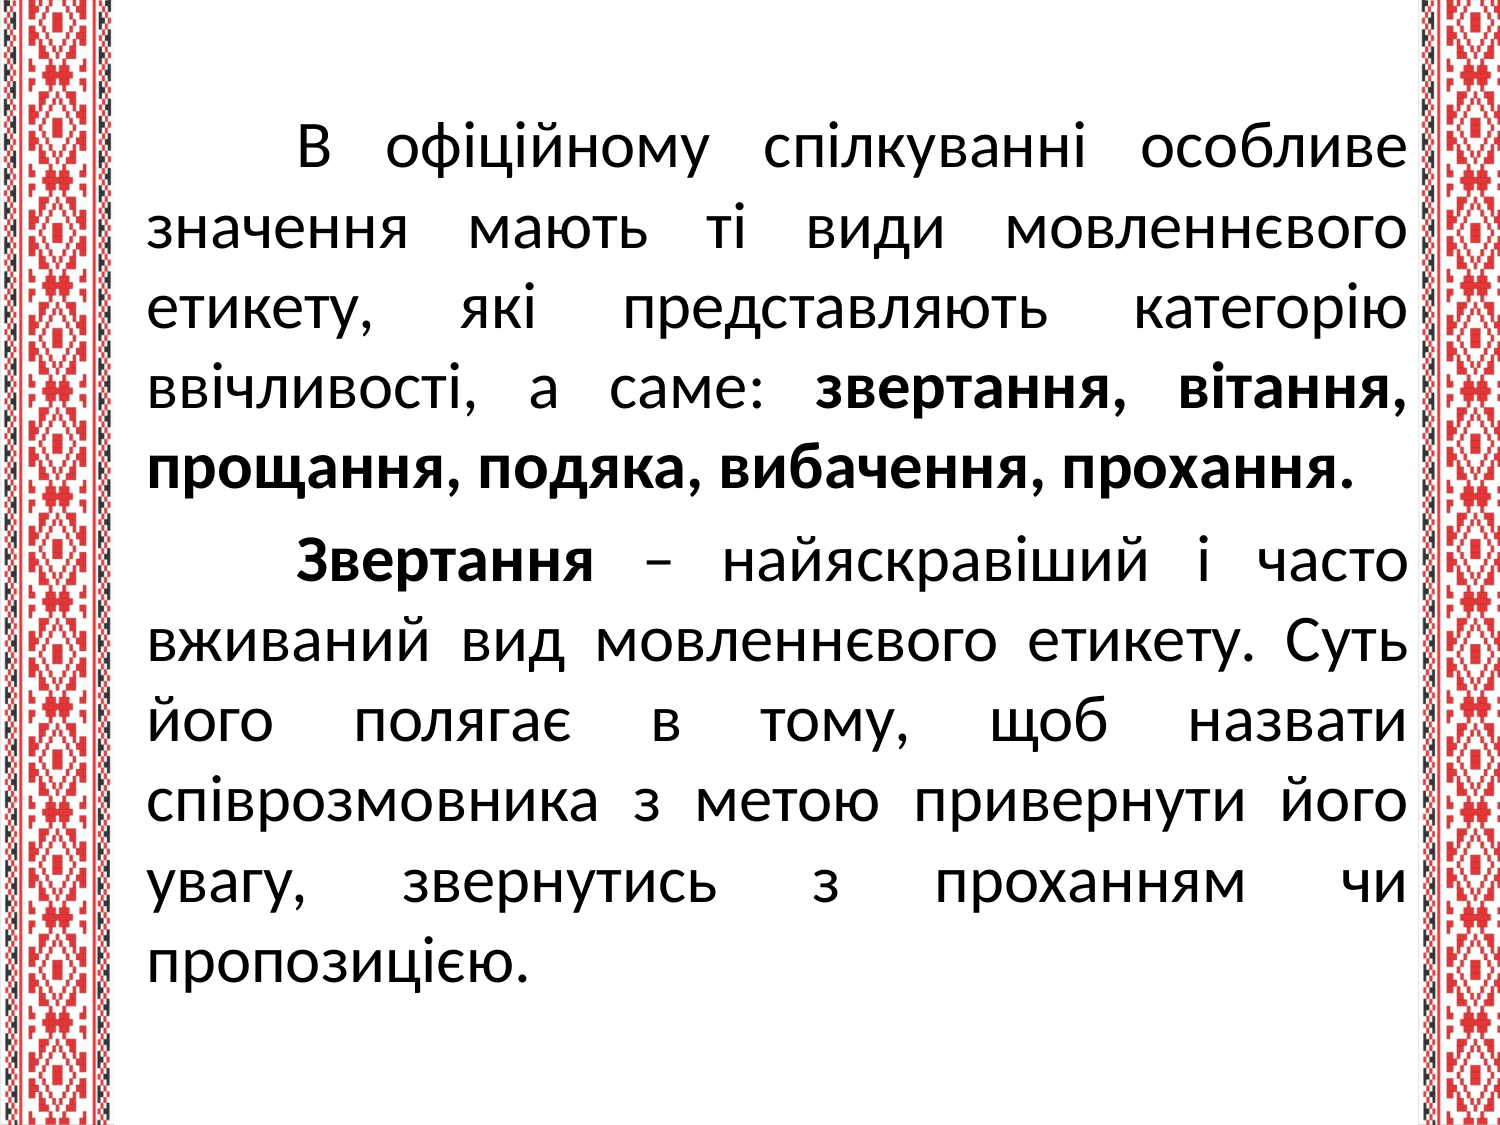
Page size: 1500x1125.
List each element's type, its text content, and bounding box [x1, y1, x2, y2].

picture [0, 1, 620, 1124]
picture [911, 1, 1500, 1124]
list В офіційному спілкуванні особливе значення мають ті види мовленнєвого етикету, які представляють категорію ввічливості, а саме: звертання, вітання, прощання, подяка, вибачення, прохання. Звертання – найяскравіший і часто вживаний вид мовленнєвого етикету. Суть його полягає в тому, щоб назвати співрозмовника з метою привернути його увагу, звернутись з проханням чи пропозицією. [114, 93, 1418, 1005]
